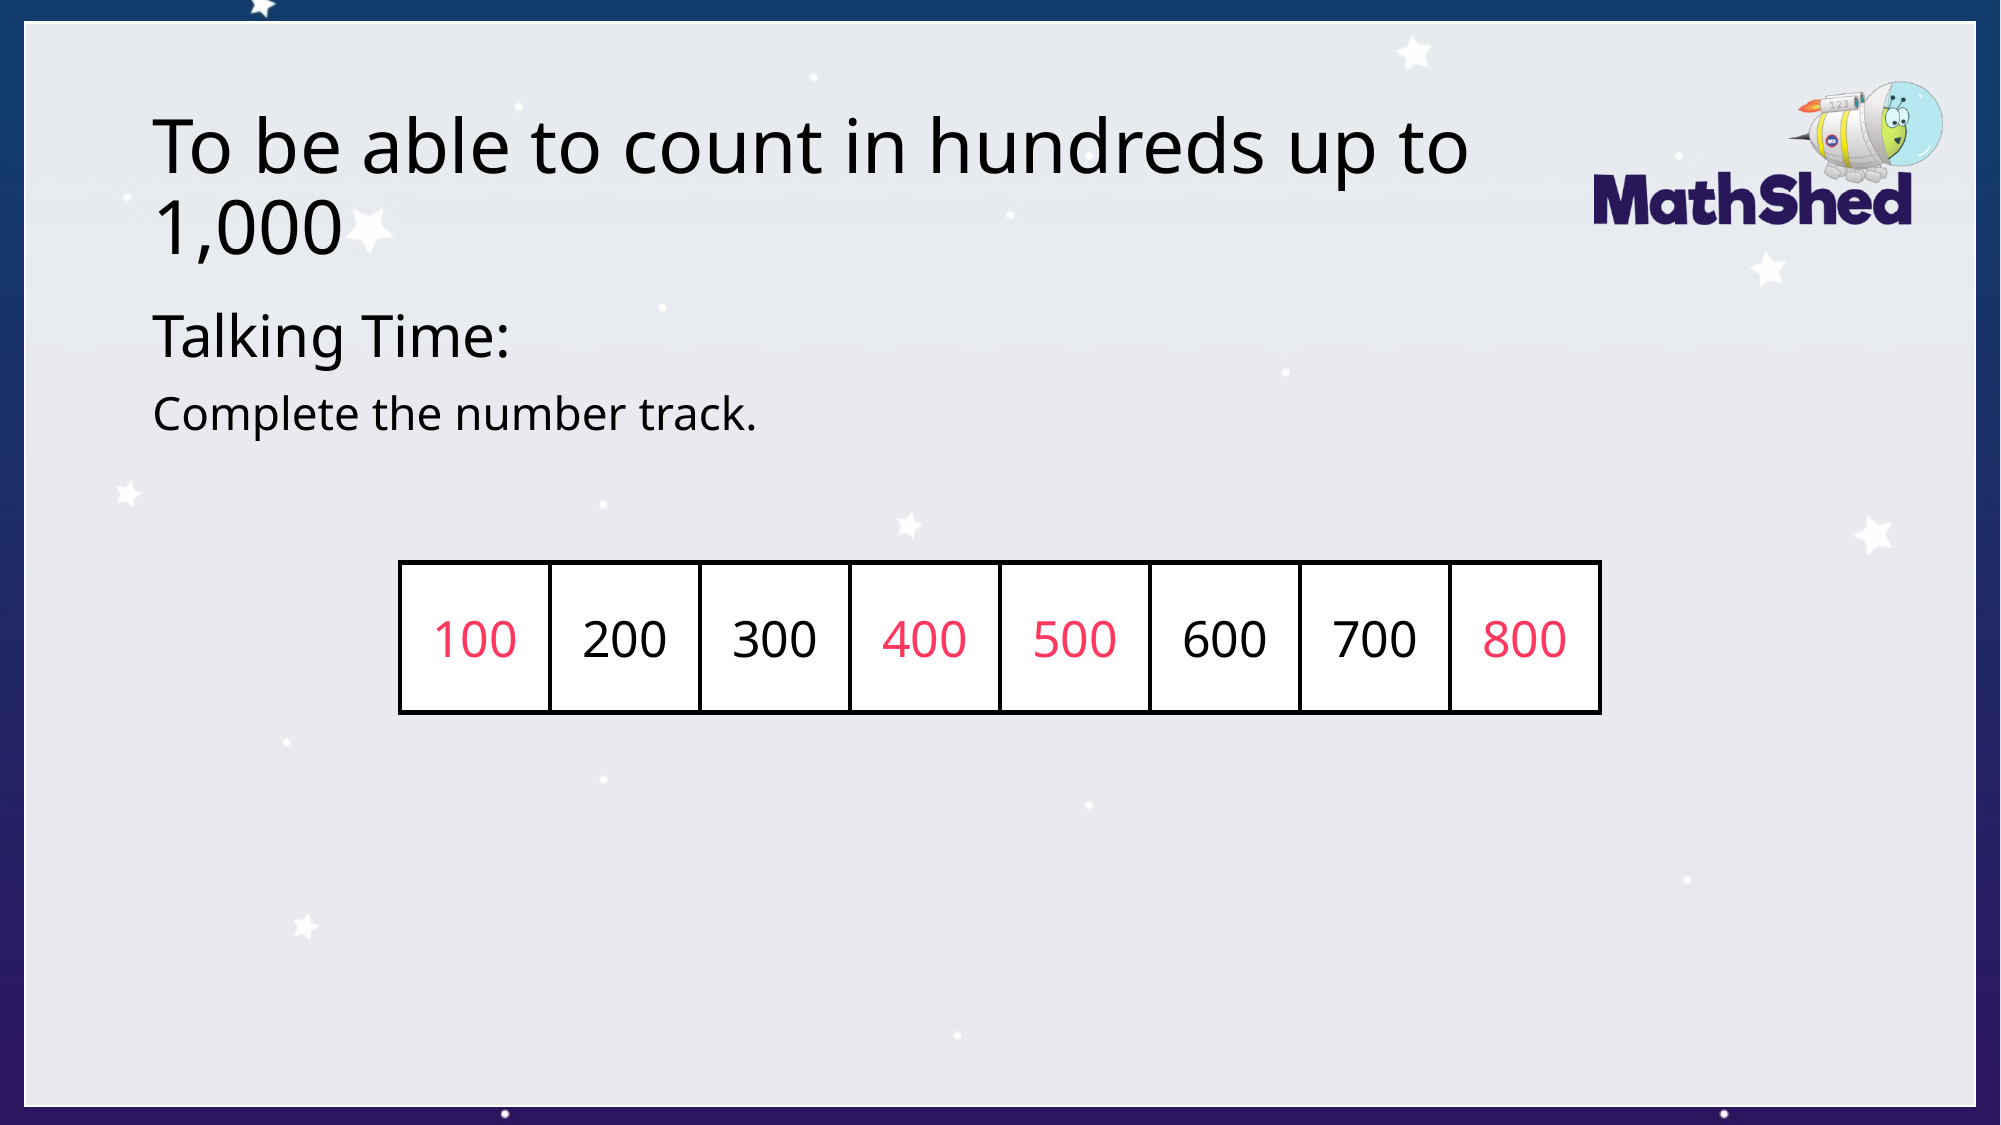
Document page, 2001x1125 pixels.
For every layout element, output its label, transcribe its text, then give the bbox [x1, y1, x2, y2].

text_box 100 [399, 561, 549, 713]
text_box 700 [1299, 561, 1449, 713]
list Talking Time: Complete the number track. [137, 299, 1863, 1014]
picture [0, 0, 2001, 1125]
text_box 800 [1449, 561, 1601, 713]
text_box 600 [1149, 561, 1299, 713]
title To be able to count in hundreds up to 1,000 [137, 81, 1578, 299]
text_box 300 [699, 561, 849, 713]
text_box 400 [849, 561, 999, 713]
text_box 200 [549, 561, 699, 713]
text_box 500 [999, 561, 1149, 713]
